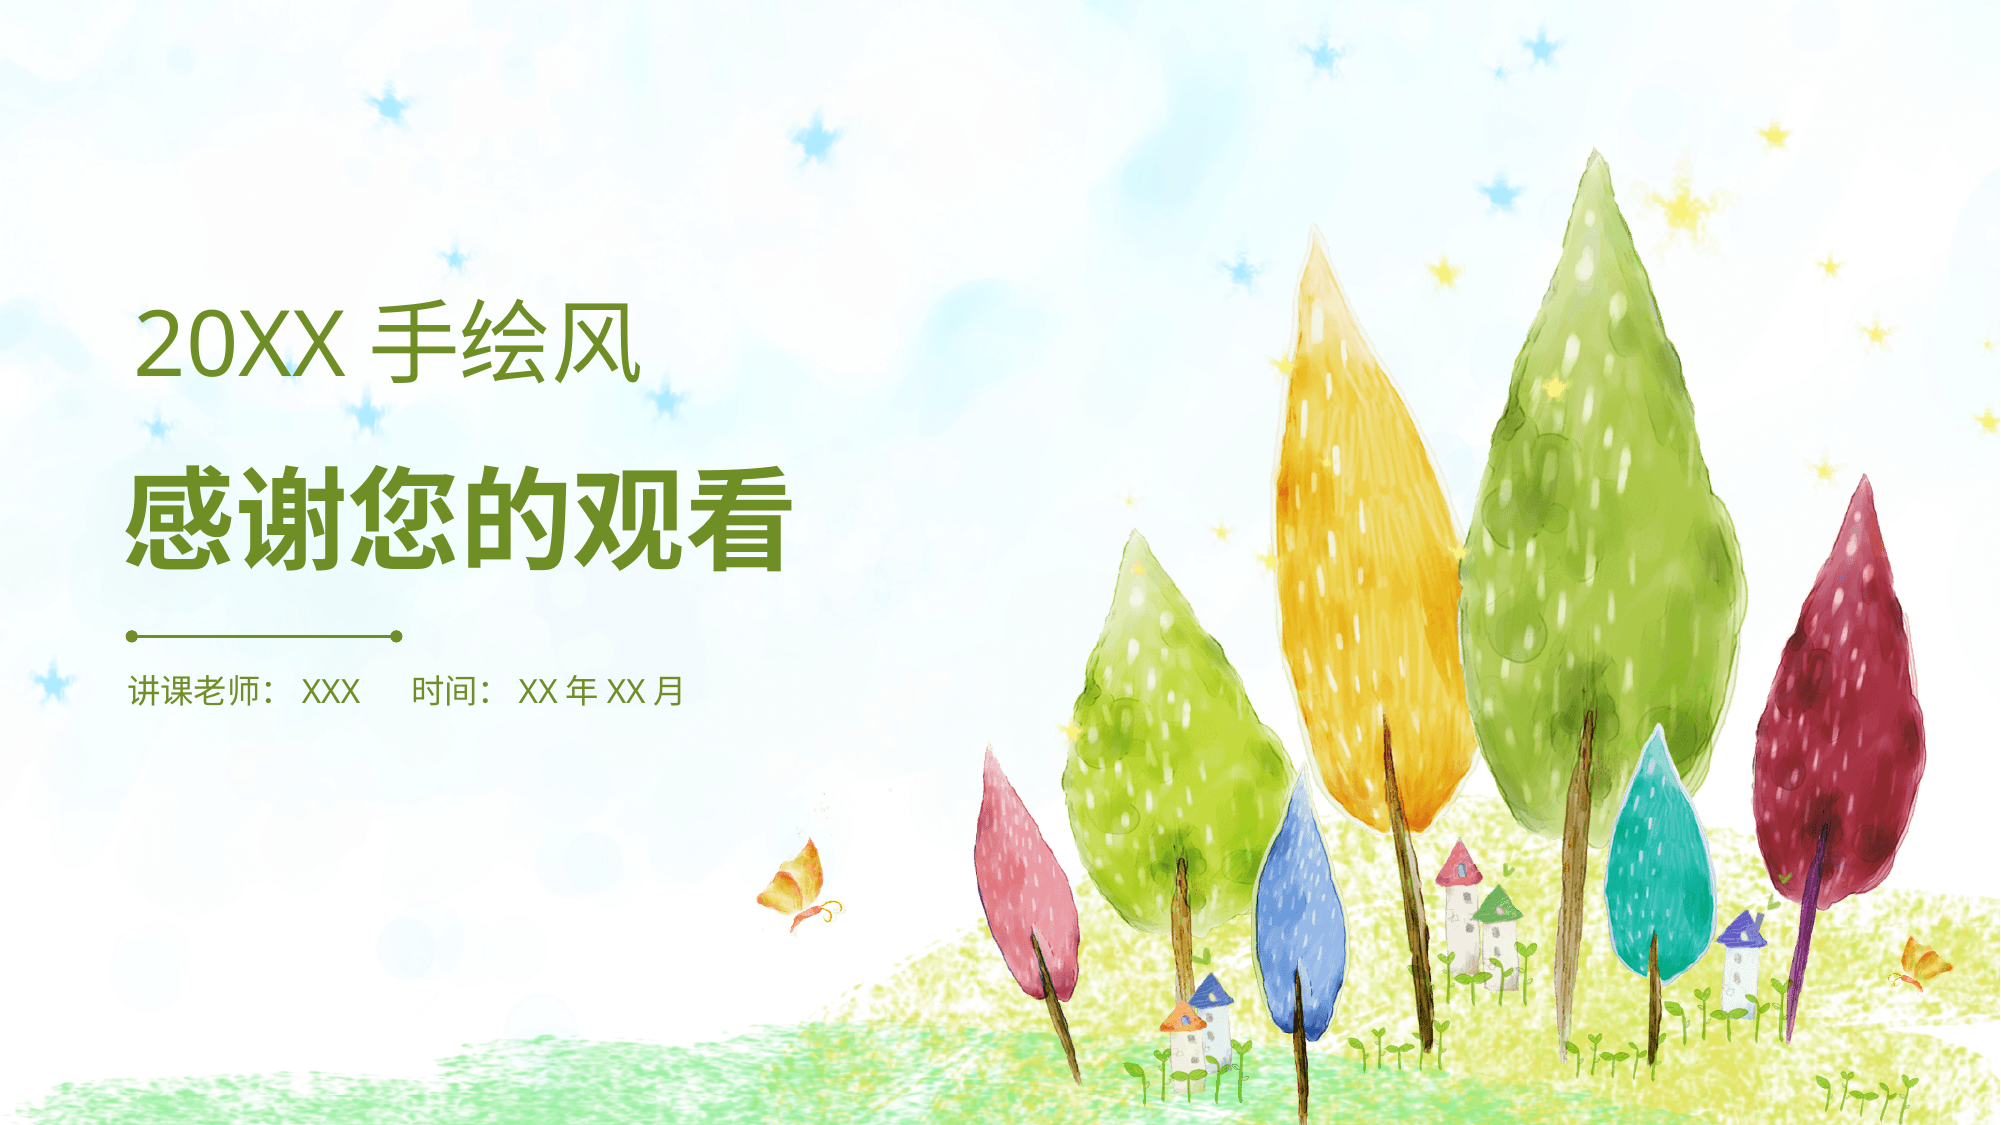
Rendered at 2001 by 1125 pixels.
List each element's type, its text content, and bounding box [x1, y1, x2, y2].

text_box 时间：XX年XX月 [396, 662, 796, 718]
text_box 感谢您的观看 [108, 441, 1044, 592]
text_box 讲课老师：XXX [112, 662, 396, 718]
text_box 20XX手绘风 [119, 277, 870, 403]
picture [0, 0, 2000, 1125]
